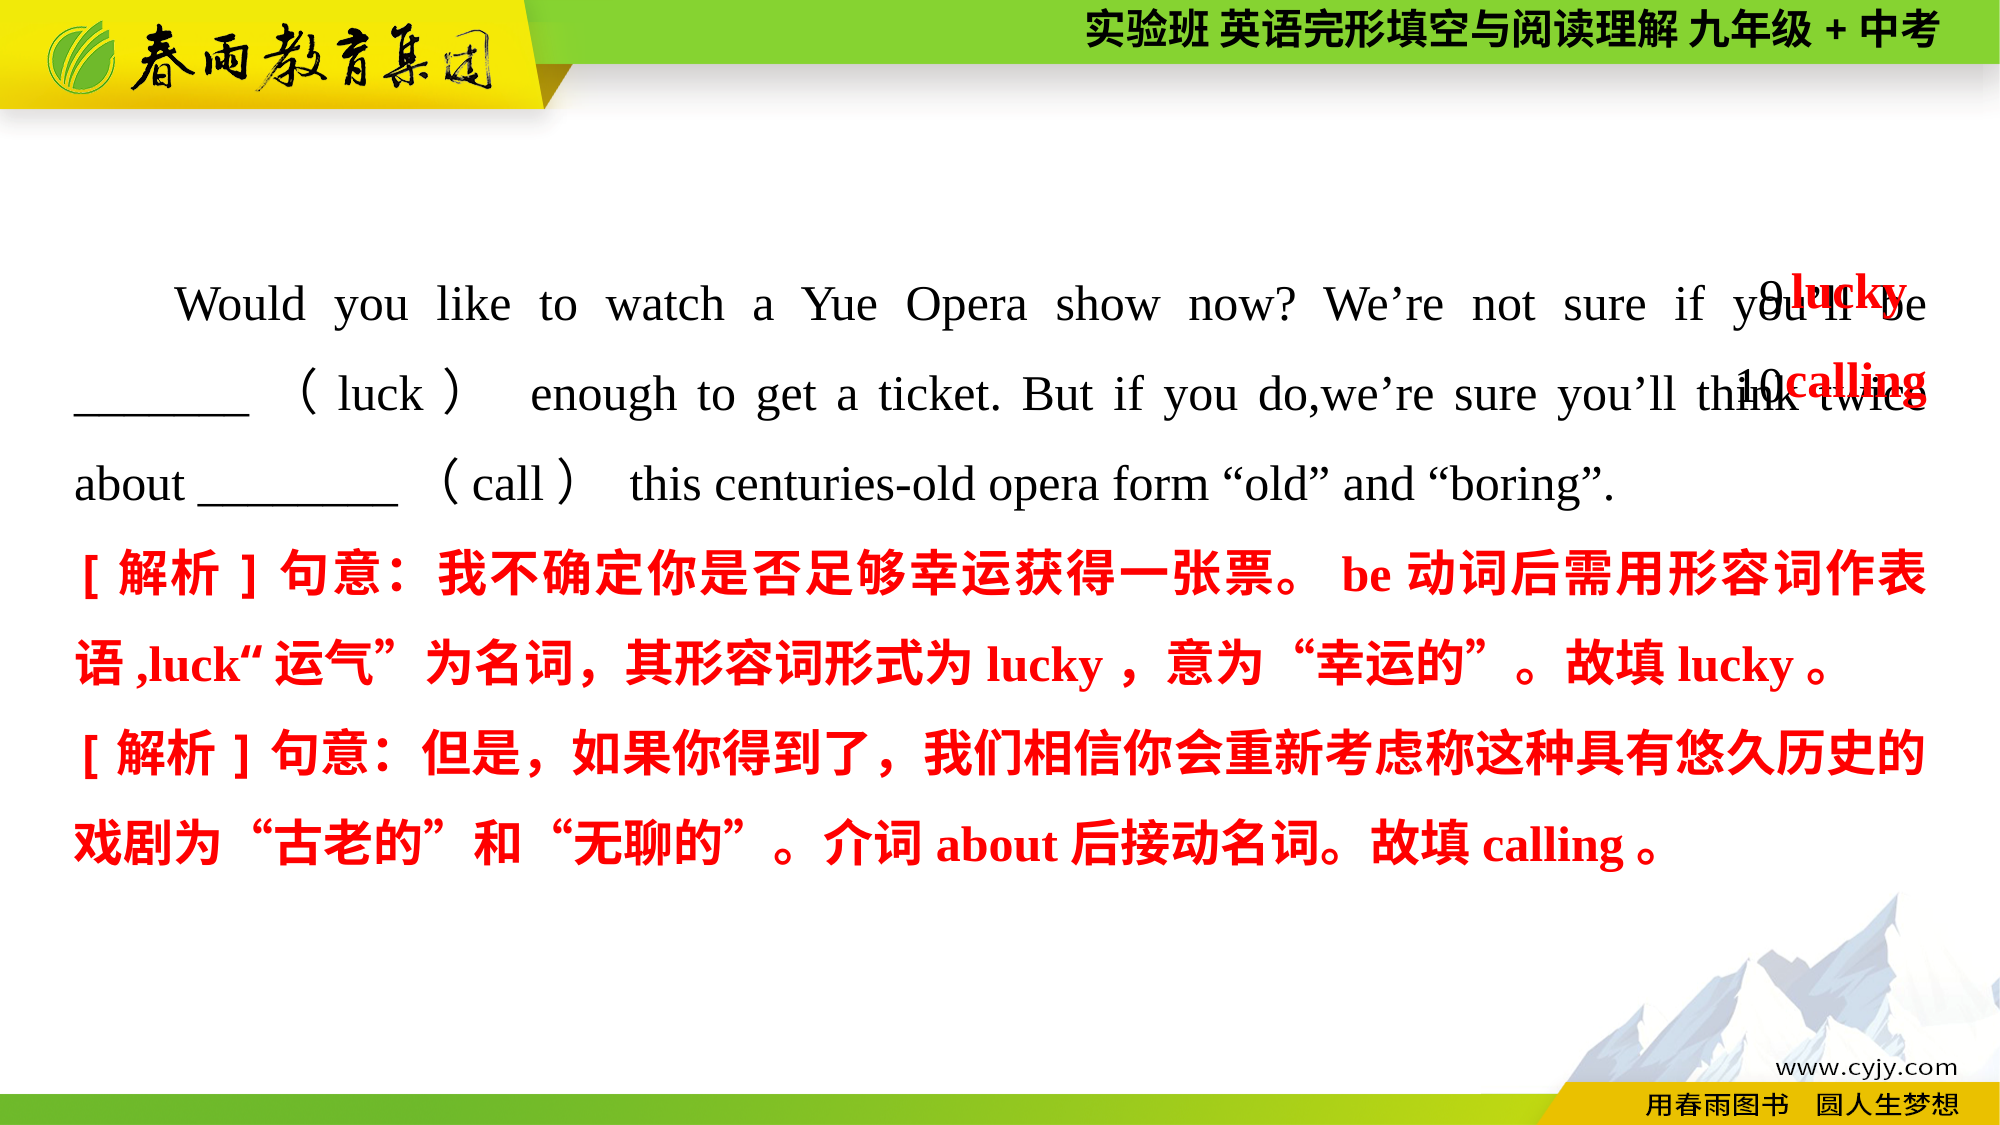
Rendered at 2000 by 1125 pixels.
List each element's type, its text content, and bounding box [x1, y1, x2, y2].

text_box calling [1770, 339, 1943, 415]
text_box [解析]句意：我不确定你是否足够幸运获得一张票。be动词后需用形容词作表语,luck“运气”为名词，其形容词形式为lucky，意为“幸运的”。故填lucky。 [59, 521, 1944, 700]
text_box 10 [1719, 345, 1799, 420]
text_box lucky [1776, 251, 1923, 326]
text_box [解析]句意：但是，如果你得到了，我们相信你会重新考虑称这种具有悠久历史的戏剧为“古老的”和“无聊的”。介词about后接动名词。故填calling。 [58, 684, 1943, 880]
picture [0, 0, 2000, 1125]
text_box 9 [1744, 257, 1800, 333]
list Would you like to watch a Yue Opera show now? We’re not sure if you’ll be _______（luck） enough to get a ticket. But if you do,we’re sure you’ll think twice about ________（call） this centuries-old opera form “old” and “boring”. [59, 232, 1944, 521]
